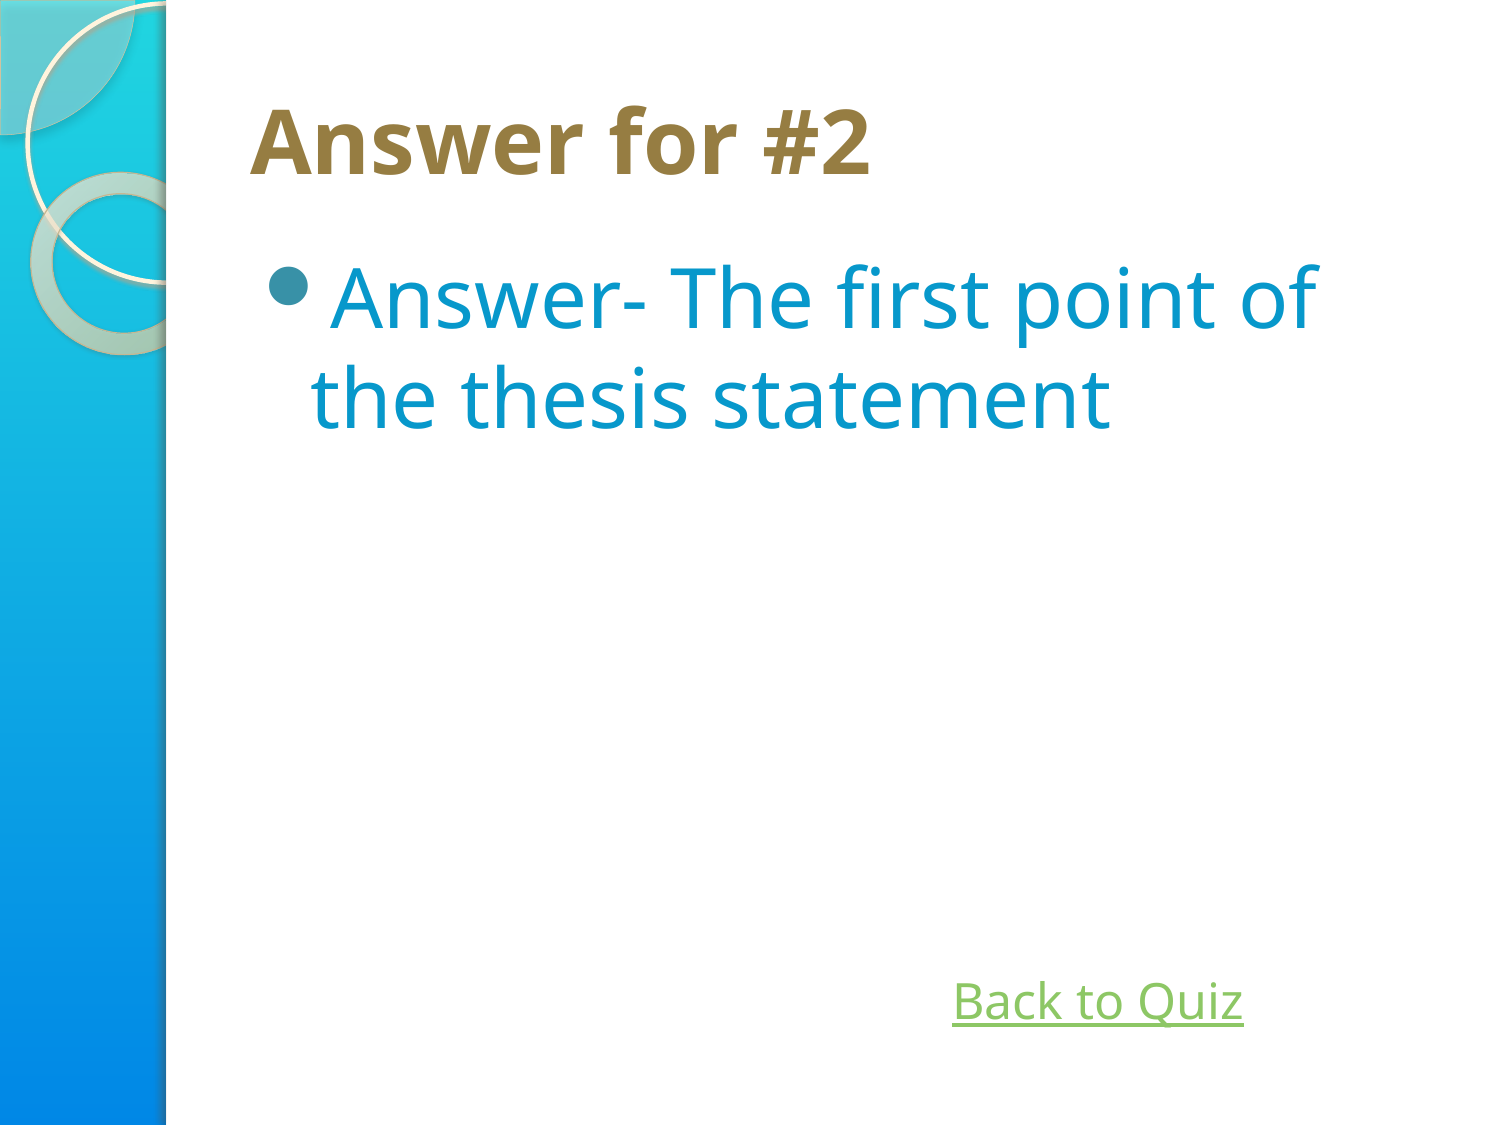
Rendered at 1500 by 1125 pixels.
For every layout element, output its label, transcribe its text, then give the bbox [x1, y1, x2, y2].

text_box Back to Quiz [937, 962, 1275, 1046]
list Answer- The first point of the thesis statement [235, 237, 1466, 1025]
title Answer for #2 [235, 45, 1466, 233]
